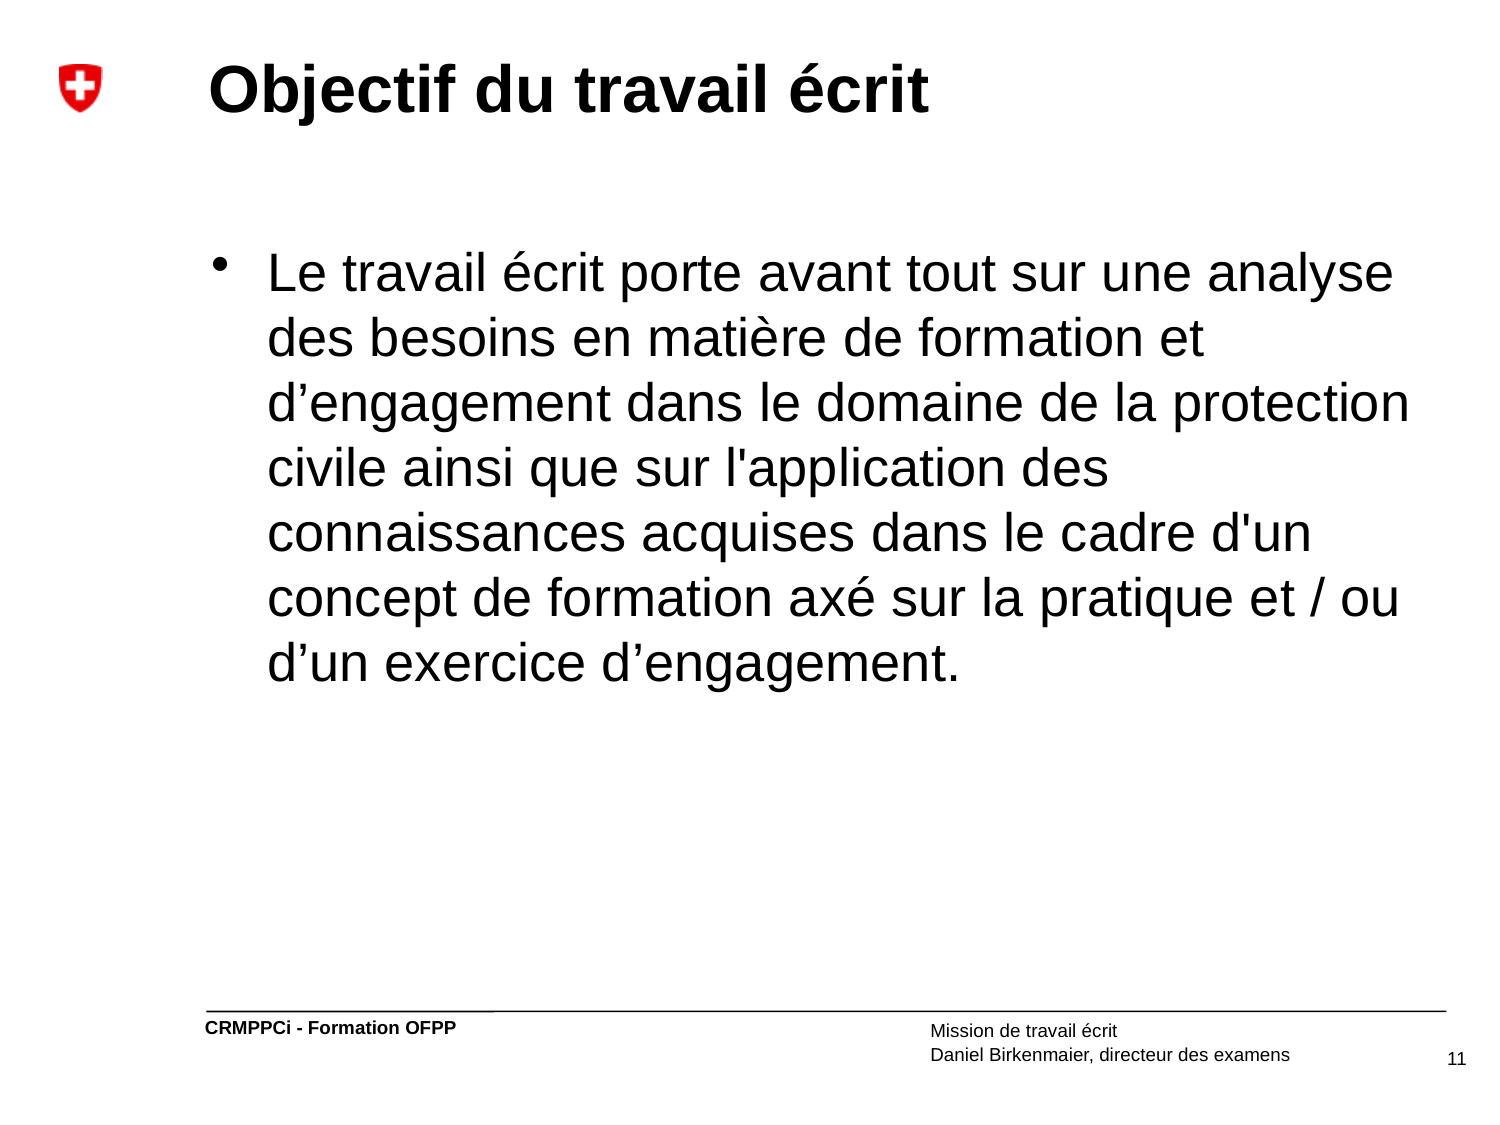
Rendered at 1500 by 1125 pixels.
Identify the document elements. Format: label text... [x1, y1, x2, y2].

list Le travail écrit porte avant tout sur une analyse des besoins en matière de formation et d’engagement dans le domaine de la protection civile ainsi que sur l'application des connaissances acquises dans le cadre d'un concept de formation axé sur la pratique et / ou d’un exercice d’engagement. [210, 237, 1482, 1012]
footer Daniel Birkenmaier, directeur des examens [915, 1048, 1447, 1071]
slide_number Mission de travail écrit [915, 1011, 1447, 1048]
title Objectif du travail écrit [207, 45, 1433, 209]
picture [59, 64, 103, 114]
